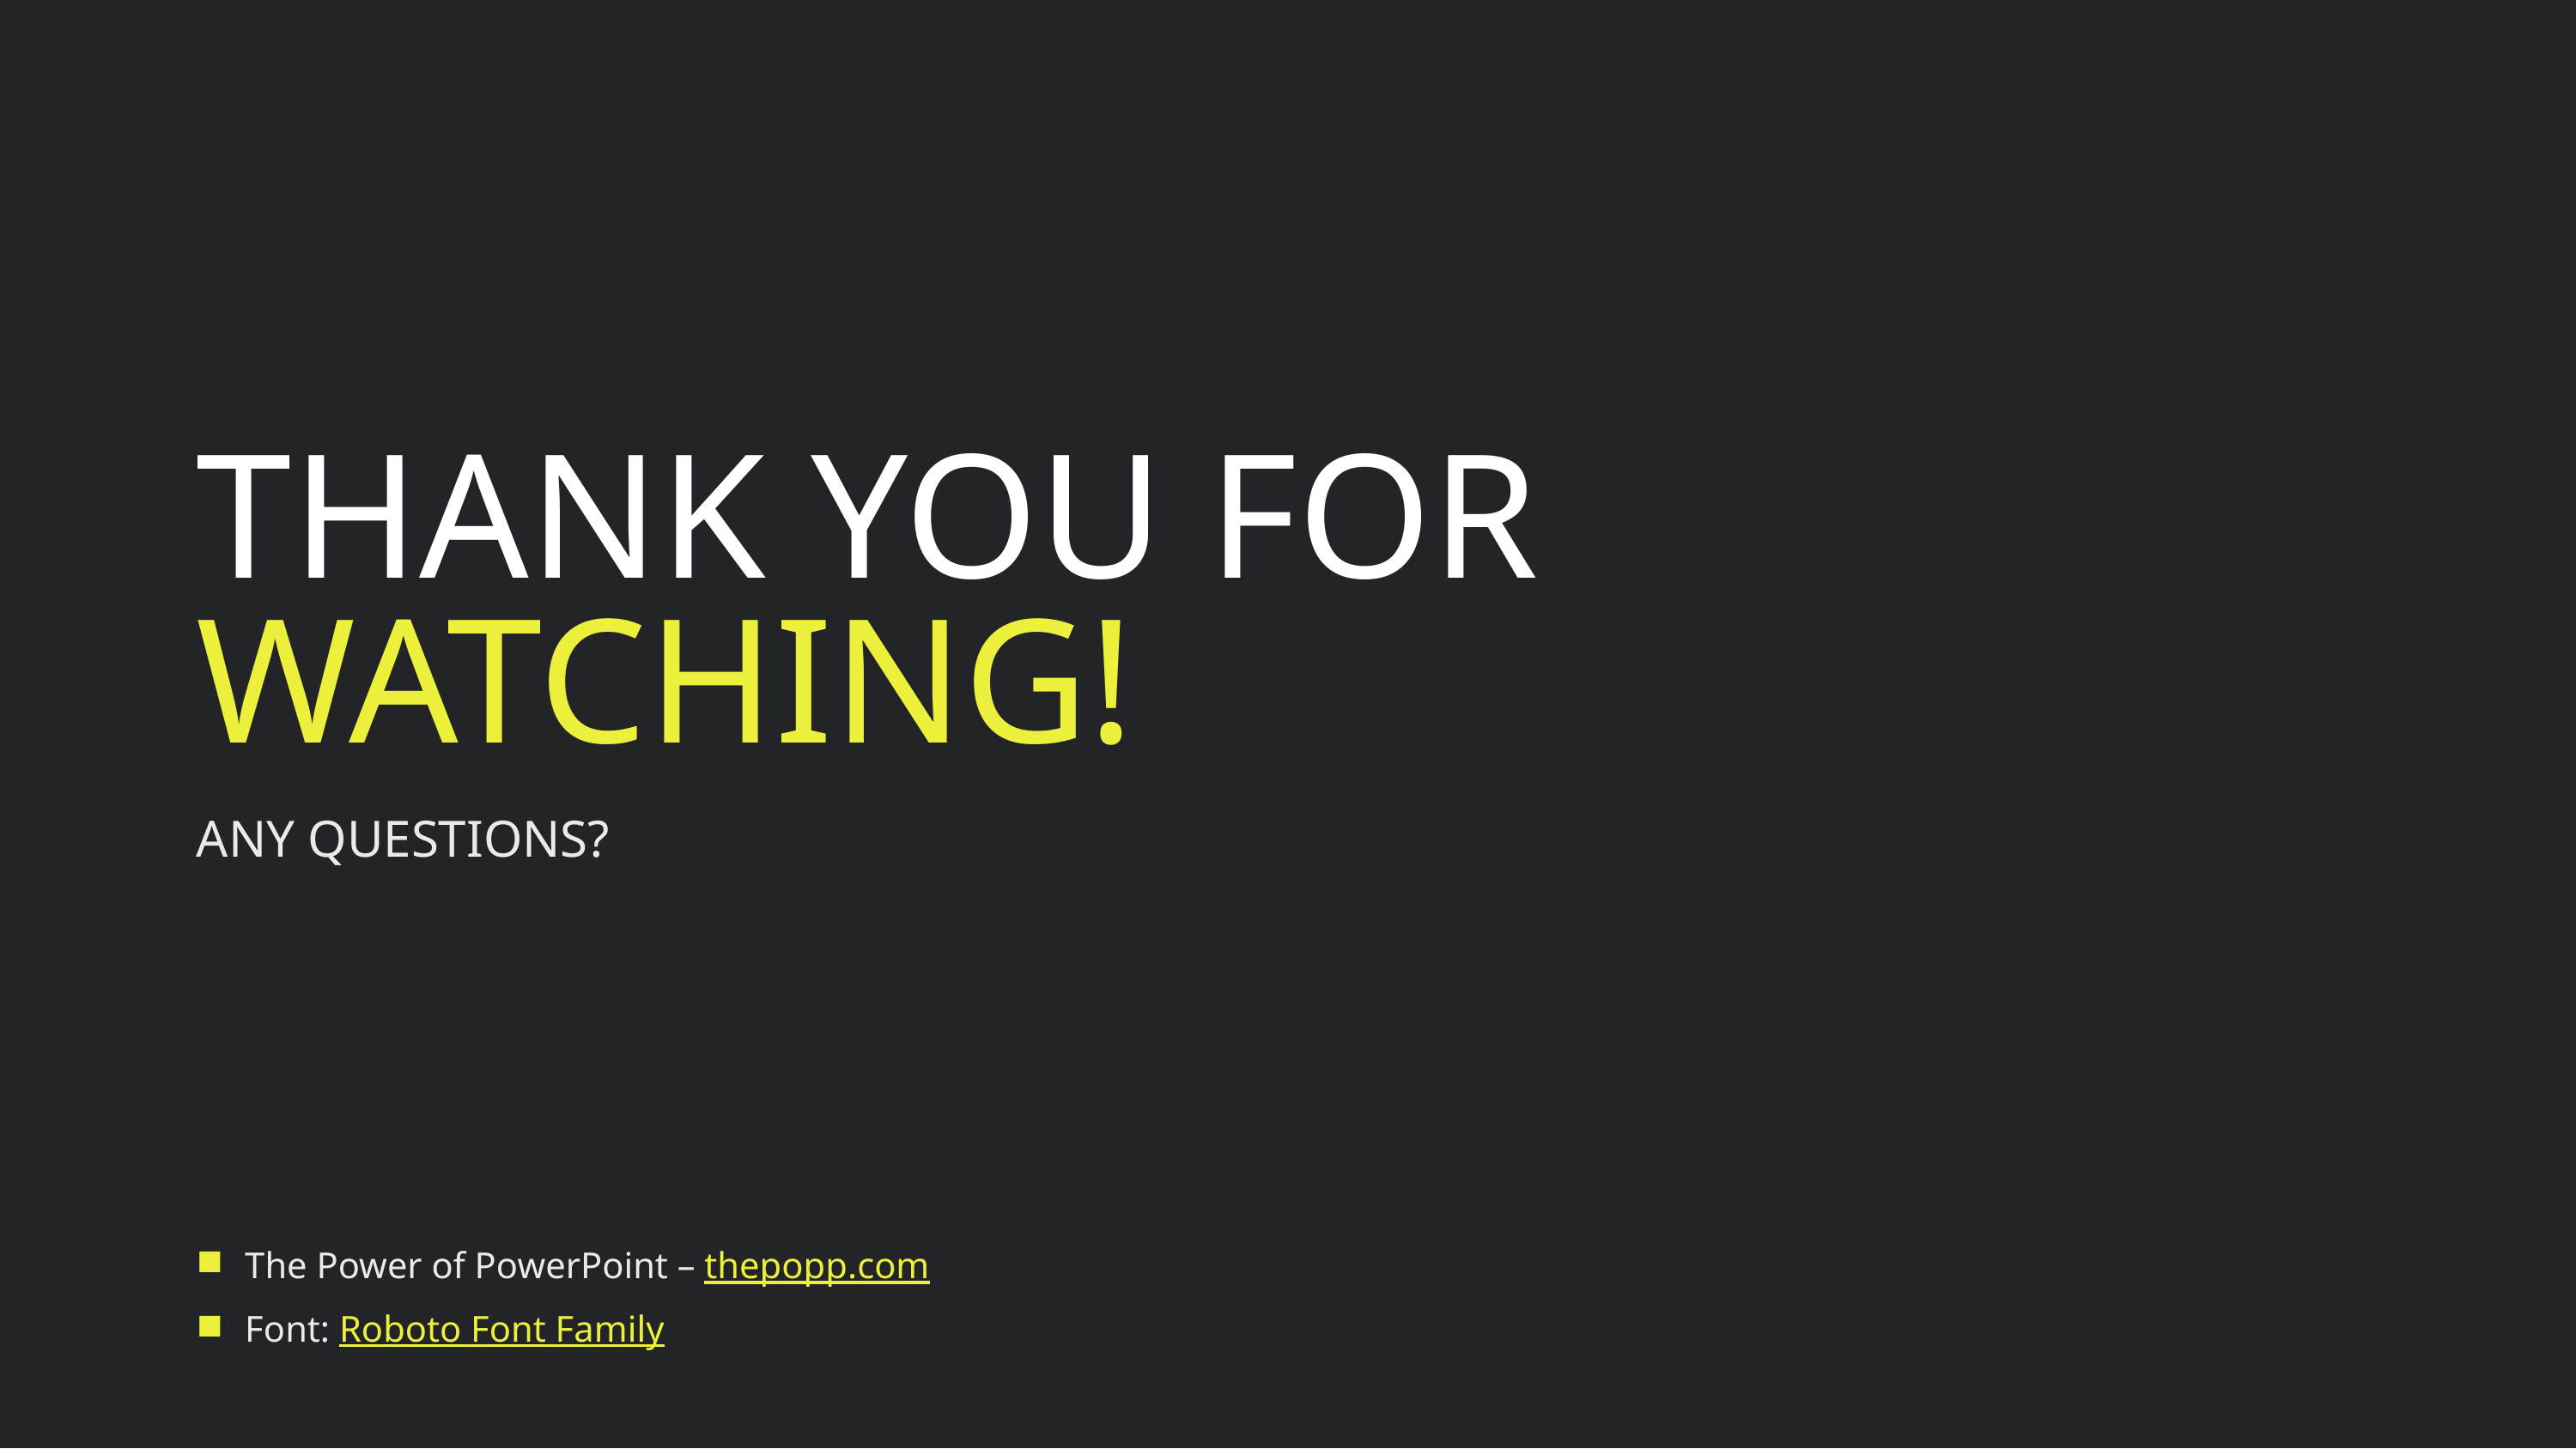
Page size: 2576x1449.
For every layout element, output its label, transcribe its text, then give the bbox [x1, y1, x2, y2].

list ANY QUESTIONS? [183, 782, 2392, 892]
list The Power of PowerPoint – thepopp.com Font: Roboto Font Family [183, 1081, 1319, 1361]
title THANK YOU FOR WATCHING! [183, 102, 2392, 782]
